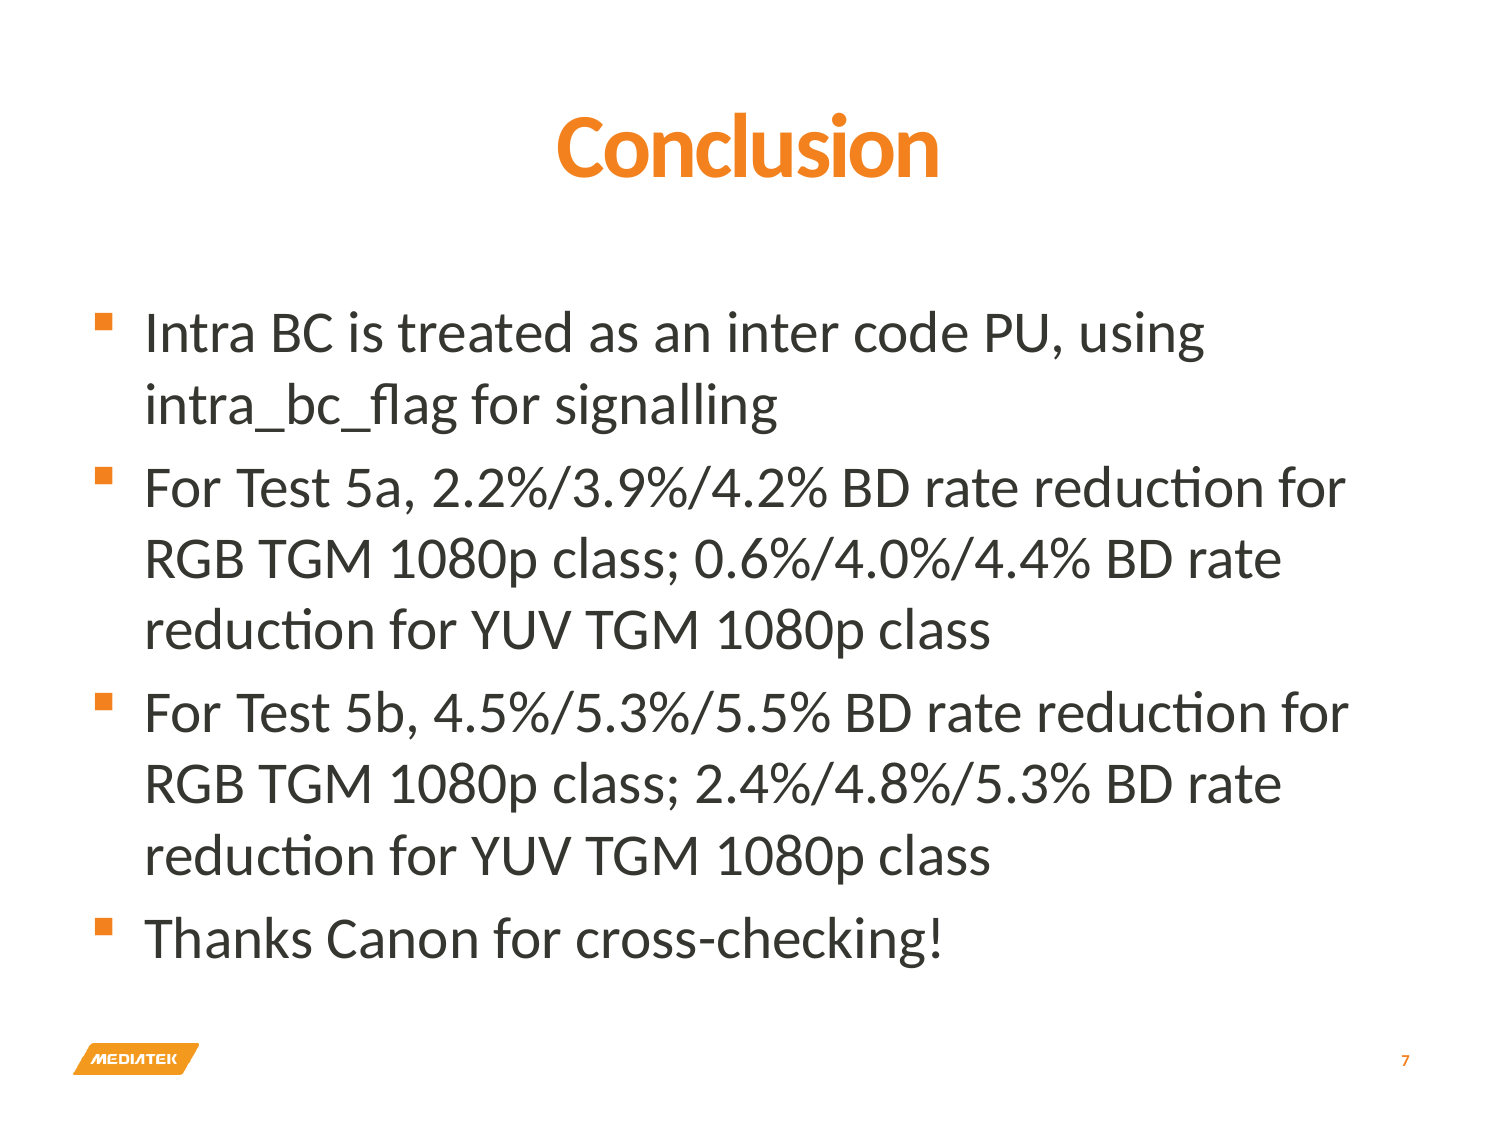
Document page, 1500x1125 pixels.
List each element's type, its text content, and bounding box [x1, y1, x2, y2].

slide_number 7 [1251, 1029, 1425, 1090]
title Conclusion [75, 99, 1425, 286]
picture [73, 1043, 199, 1075]
list Intra BC is treated as an inter code PU, using intra_bc_flag for signalling For Test 5a, 2.2%/3.9%/4.2% BD rate reduction for RGB TGM 1080p class; 0.6%/4.0%/4.4% BD rate reduction for YUV TGM 1080p class For Test 5b, 4.5%/5.3%/5.5% BD rate reduction for RGB TGM 1080p class; 2.4%/4.8%/5.3% BD rate reduction for YUV TGM 1080p class Thanks Canon for cross-checking! [75, 286, 1425, 990]
